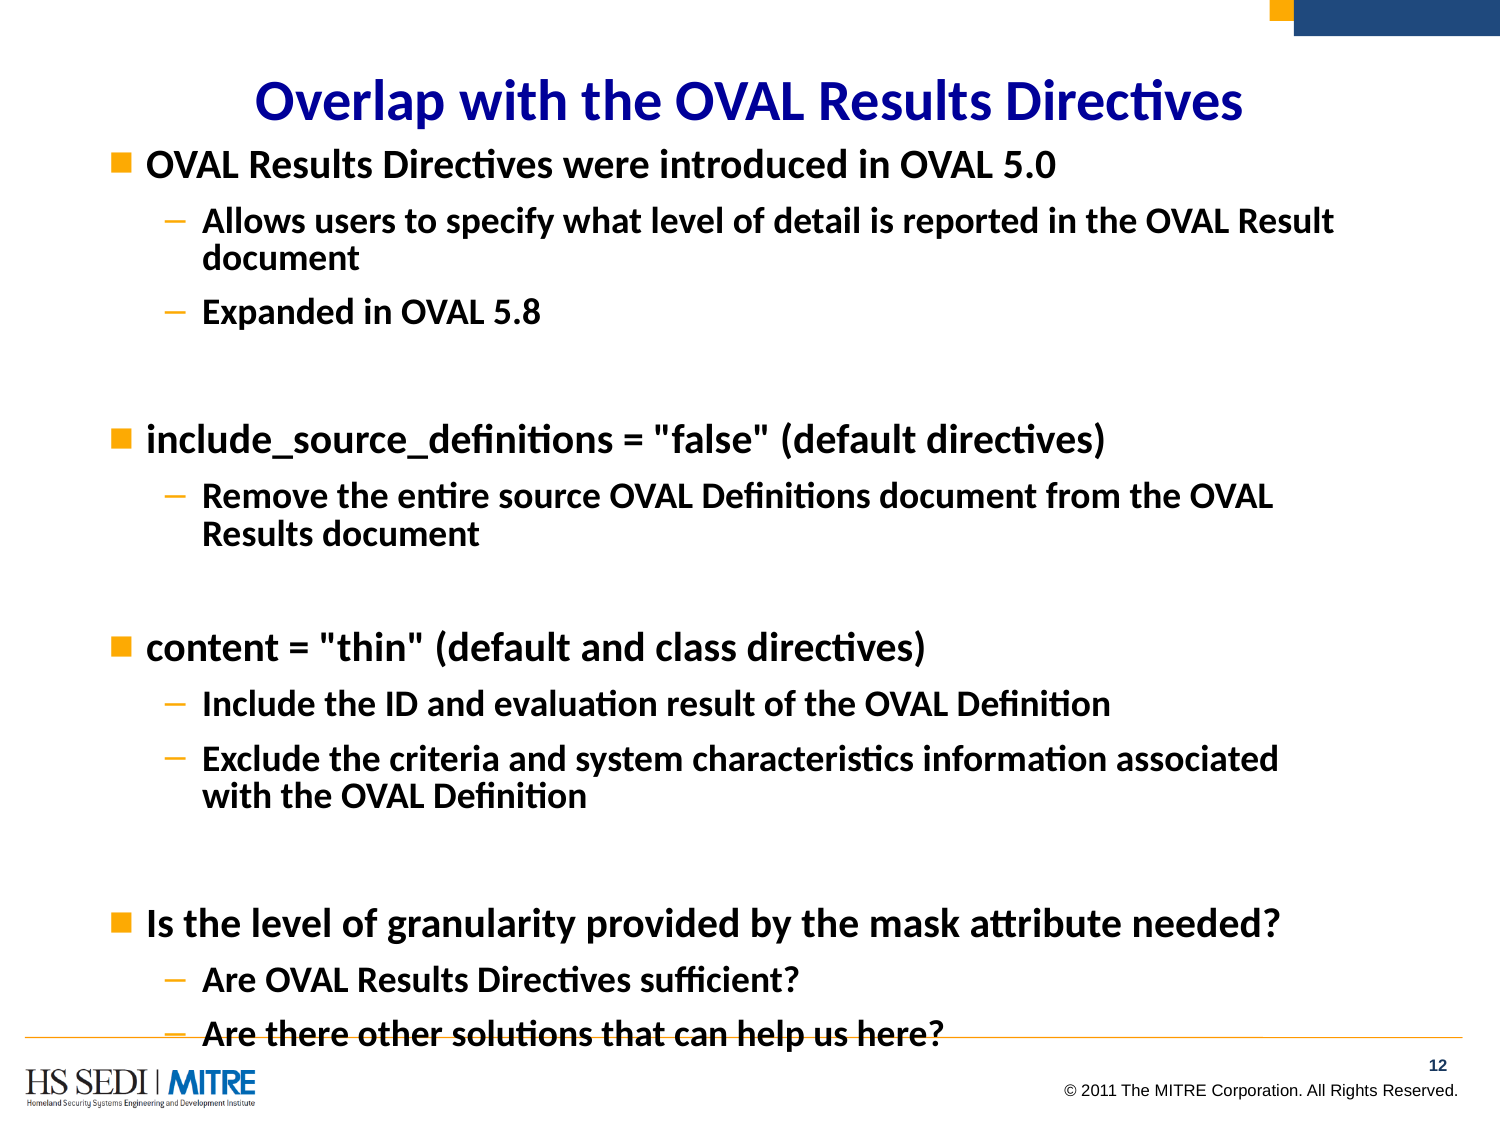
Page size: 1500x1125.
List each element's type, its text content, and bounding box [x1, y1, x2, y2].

list OVAL Results Directives were introduced in OVAL 5.0 Allows users to specify what level of detail is reported in the OVAL Result document Expanded in OVAL 5.8 include_source_definitions = "false" (default directives) Remove the entire source OVAL Definitions document from the OVAL Results document content = "thin" (default and class directives) Include the ID and evaluation result of the OVAL Definition Exclude the criteria and system characteristics information associated with the OVAL Definition Is the level of granularity provided by the mask attribute needed? Are OVAL Results Directives sufficient? Are there other solutions that can help us here? [93, 137, 1357, 1004]
slide_number 11 [1374, 1049, 1463, 1076]
picture [20, 1058, 271, 1122]
title Overlap with the OVAL Results Directives [43, 62, 1457, 151]
